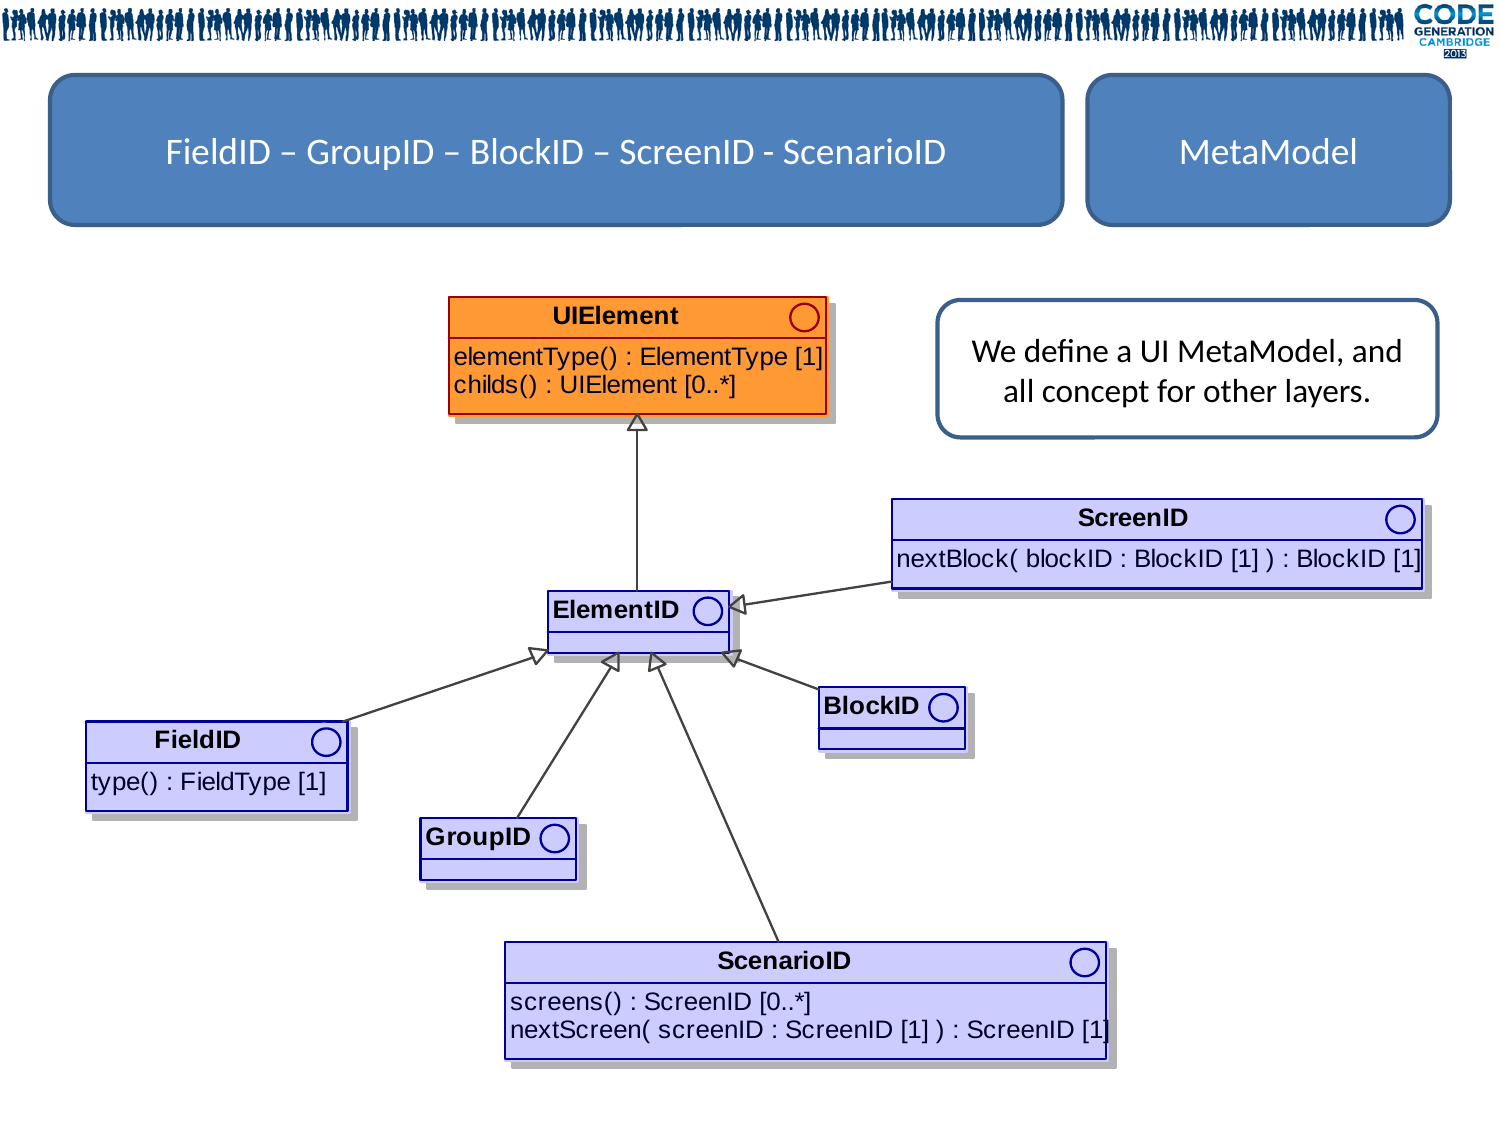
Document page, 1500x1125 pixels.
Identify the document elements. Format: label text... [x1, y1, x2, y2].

picture [0, 0, 1500, 75]
text_box FieldID – GroupID – BlockID – ScreenID - ScenarioID [47, 72, 1065, 228]
picture [62, 262, 1451, 1076]
text_box MetaModel [1085, 72, 1453, 228]
